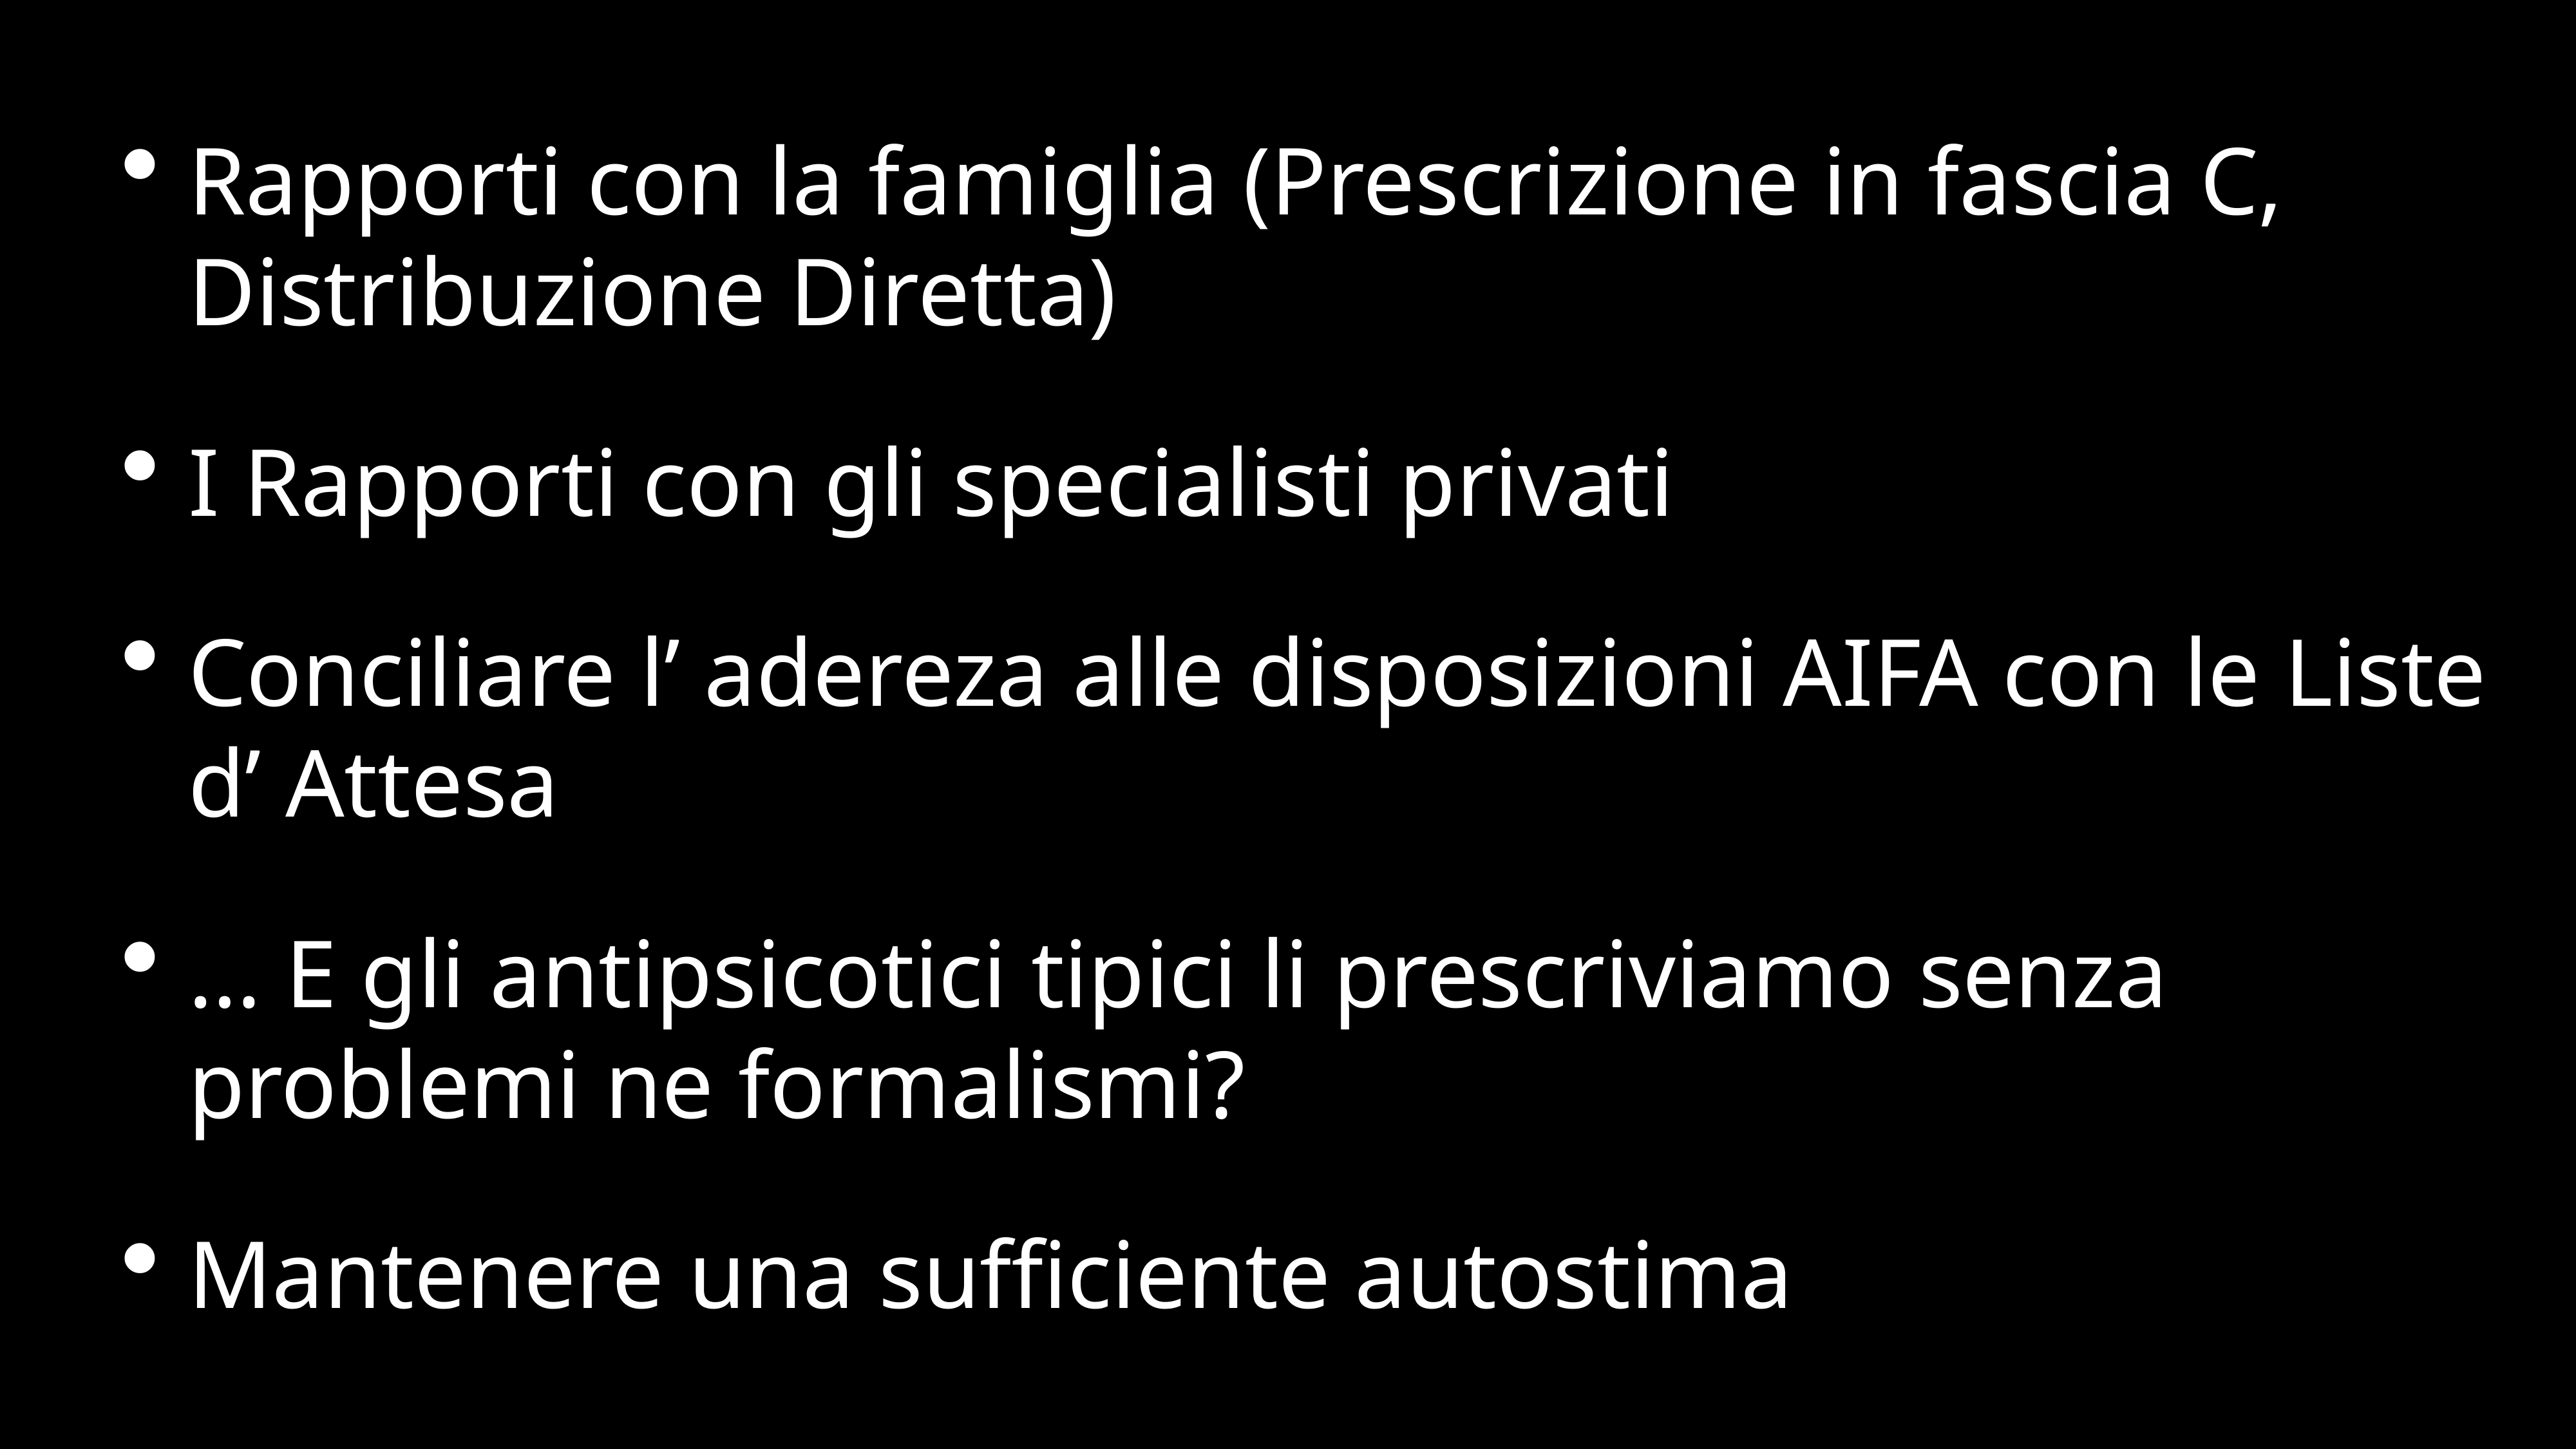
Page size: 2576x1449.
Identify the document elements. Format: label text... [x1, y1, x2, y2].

text_box Rapporti con la famiglia (Prescrizione in fascia C, Distribuzione Diretta) I Rapporti con gli specialisti privati Conciliare l’ adereza alle disposizioni AIFA con le Liste d’ Attesa … E gli antipsicotici tipici li prescriviamo senza problemi ne formalismi? Mantenere una sufficiente autostima [115, 117, 2547, 1332]
